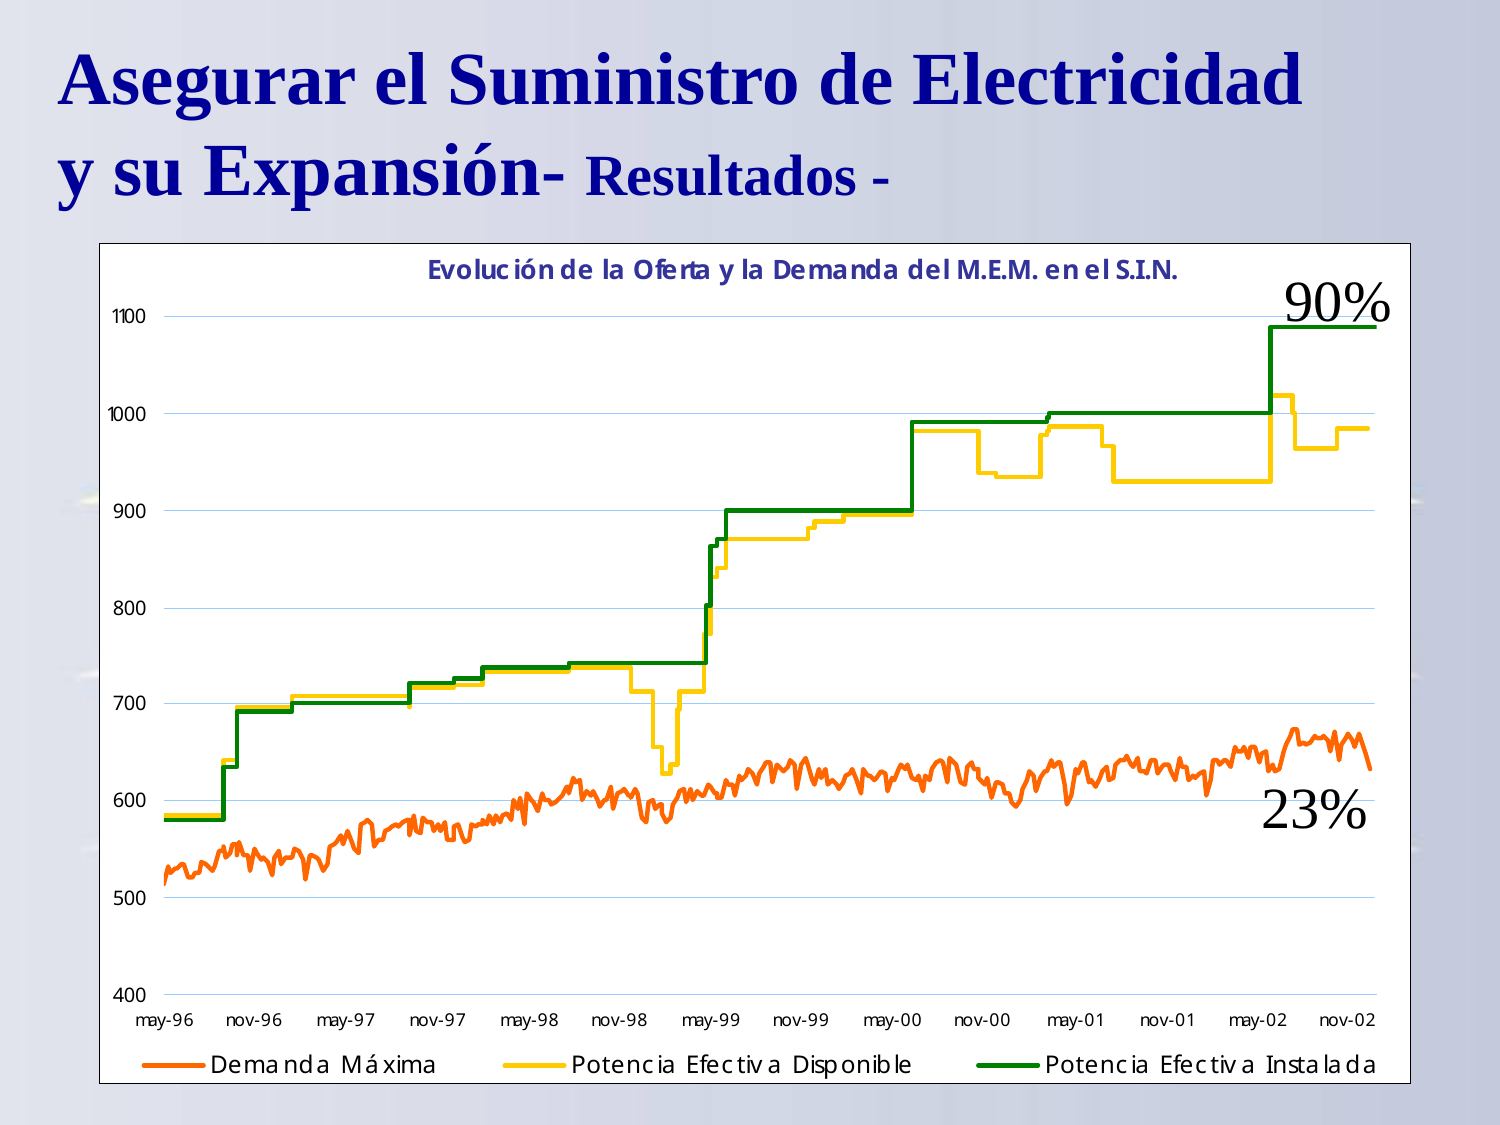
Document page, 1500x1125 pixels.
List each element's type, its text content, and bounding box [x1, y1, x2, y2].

picture [0, 0, 1500, 1125]
text_box Asegurar el Suministro de Electricidad y su Expansión- Resultados - [42, 22, 1320, 218]
